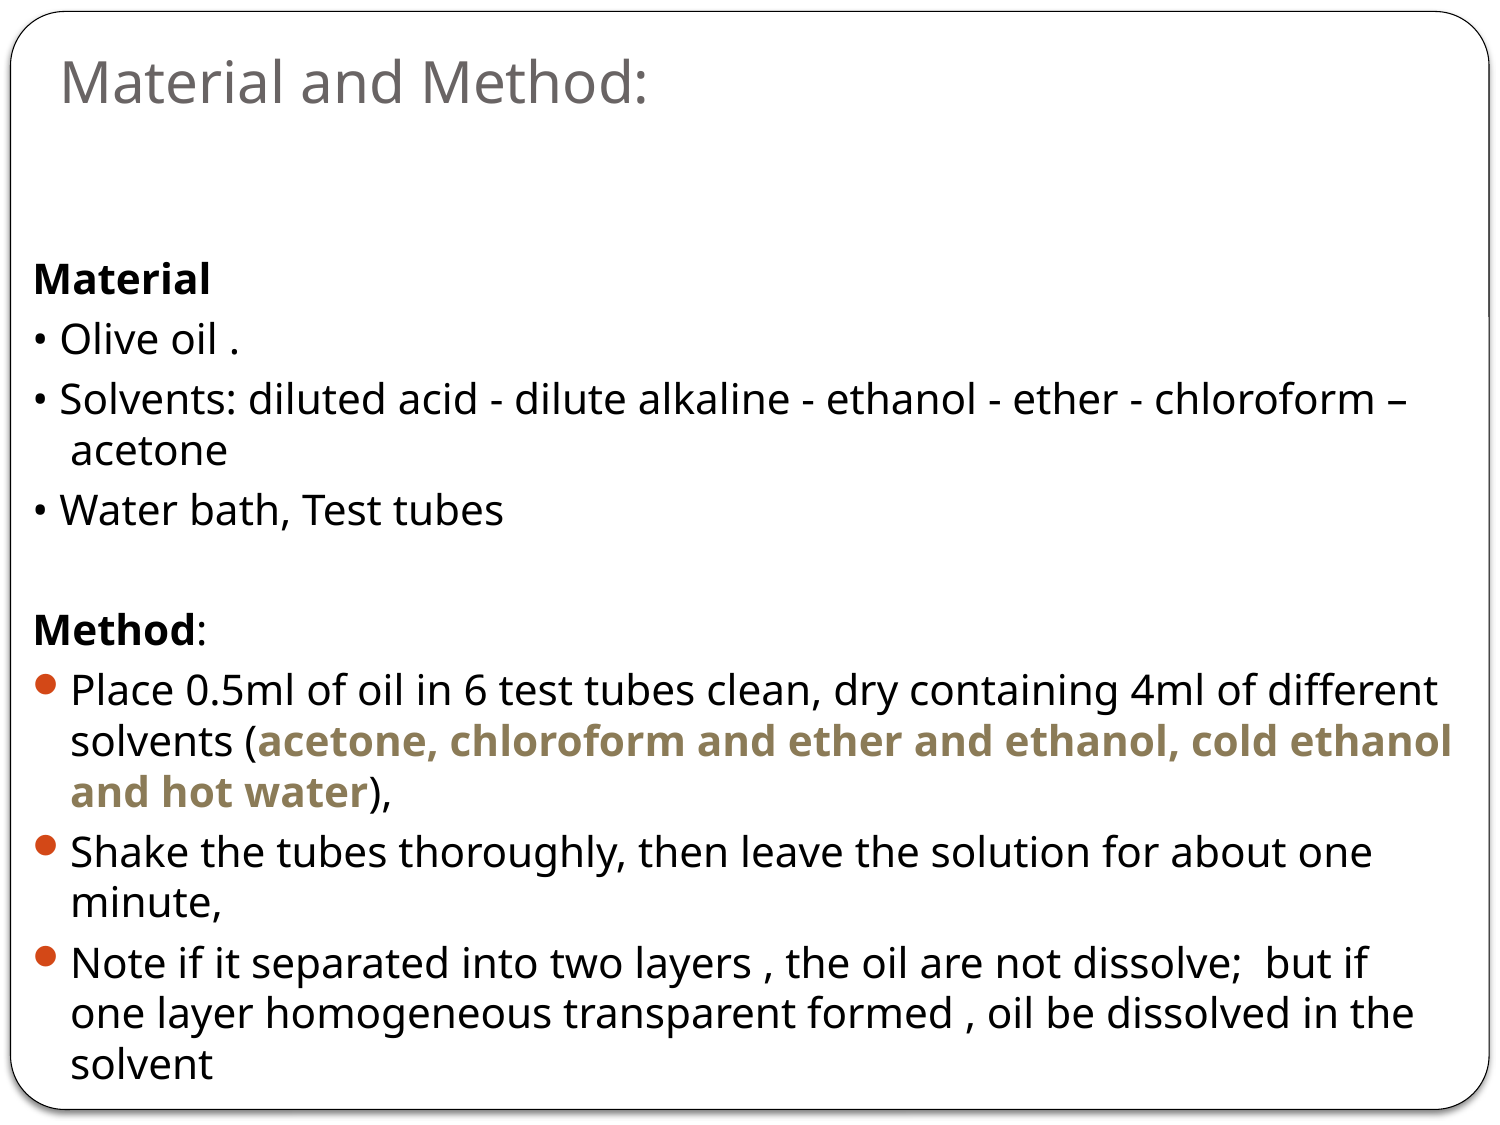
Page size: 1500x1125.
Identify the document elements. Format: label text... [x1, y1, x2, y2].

title Material and Method: [29, 37, 1438, 184]
list Material • Olive oil . • Solvents: diluted acid - dilute alkaline - ethanol - ether - chloroform – acetone • Water bath, Test tubes Method: Place 0.5ml of oil in 6 test tubes clean, dry containing 4ml of different solvents (acetone, chloroform and ether and ethanol, cold ethanol and hot water), Shake the tubes thoroughly, then leave the solution for about one minute, Note if it separated into two layers , the oil are not dissolve; but if one layer homogeneous transparent formed , oil be dissolved in the solvent [17, 184, 1471, 1106]
